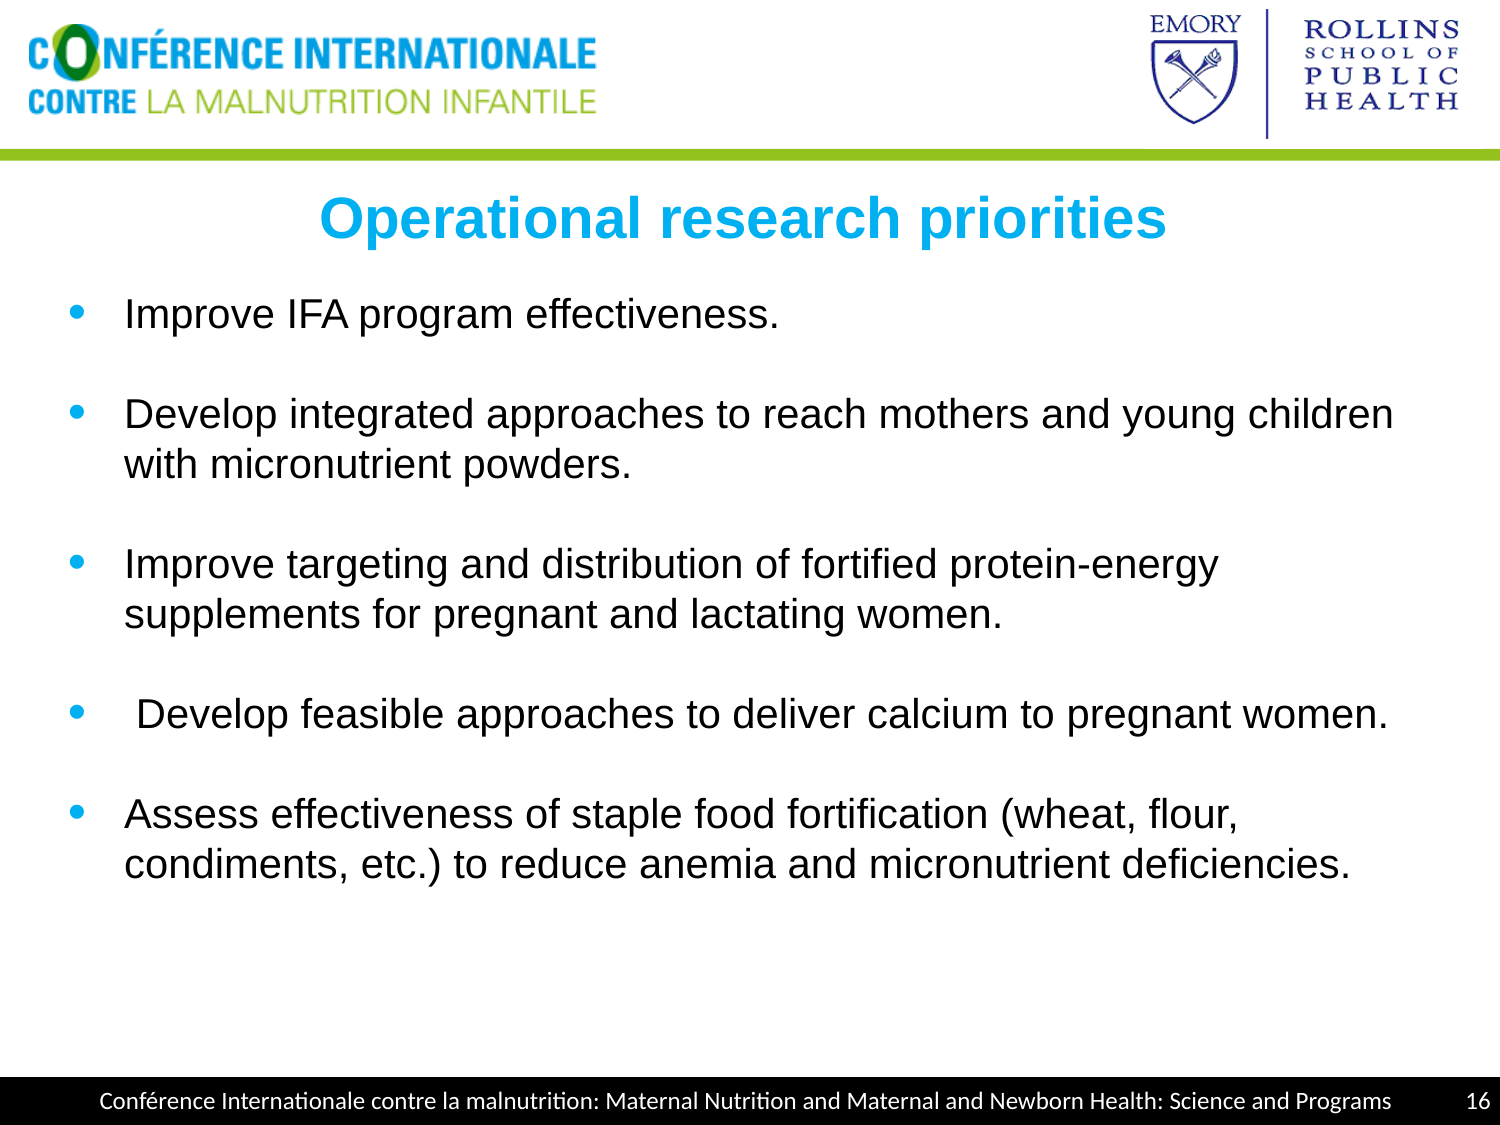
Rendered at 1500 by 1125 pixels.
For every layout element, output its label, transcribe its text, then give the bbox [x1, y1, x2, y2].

picture [29, 24, 597, 115]
picture [1144, 0, 1483, 150]
text_box Operational research priorities [0, 172, 1494, 258]
footer Conférence Internationale contre la malnutrition: Maternal Nutrition and Maternal and Newborn Health: Science and Programs [0, 1069, 1500, 1125]
text_box [0, 147, 1500, 163]
text_box Improve IFA program effectiveness. Develop integrated approaches to reach mothers and young children with micronutrient powders. Improve targeting and distribution of fortified protein-energy supplements for pregnant and lactating women. Develop feasible approaches to deliver calcium to pregnant women. Assess effectiveness of staple food fortification (wheat, flour, condiments, etc.) to reduce anemia and micronutrient deficiencies. [34, 278, 1435, 905]
